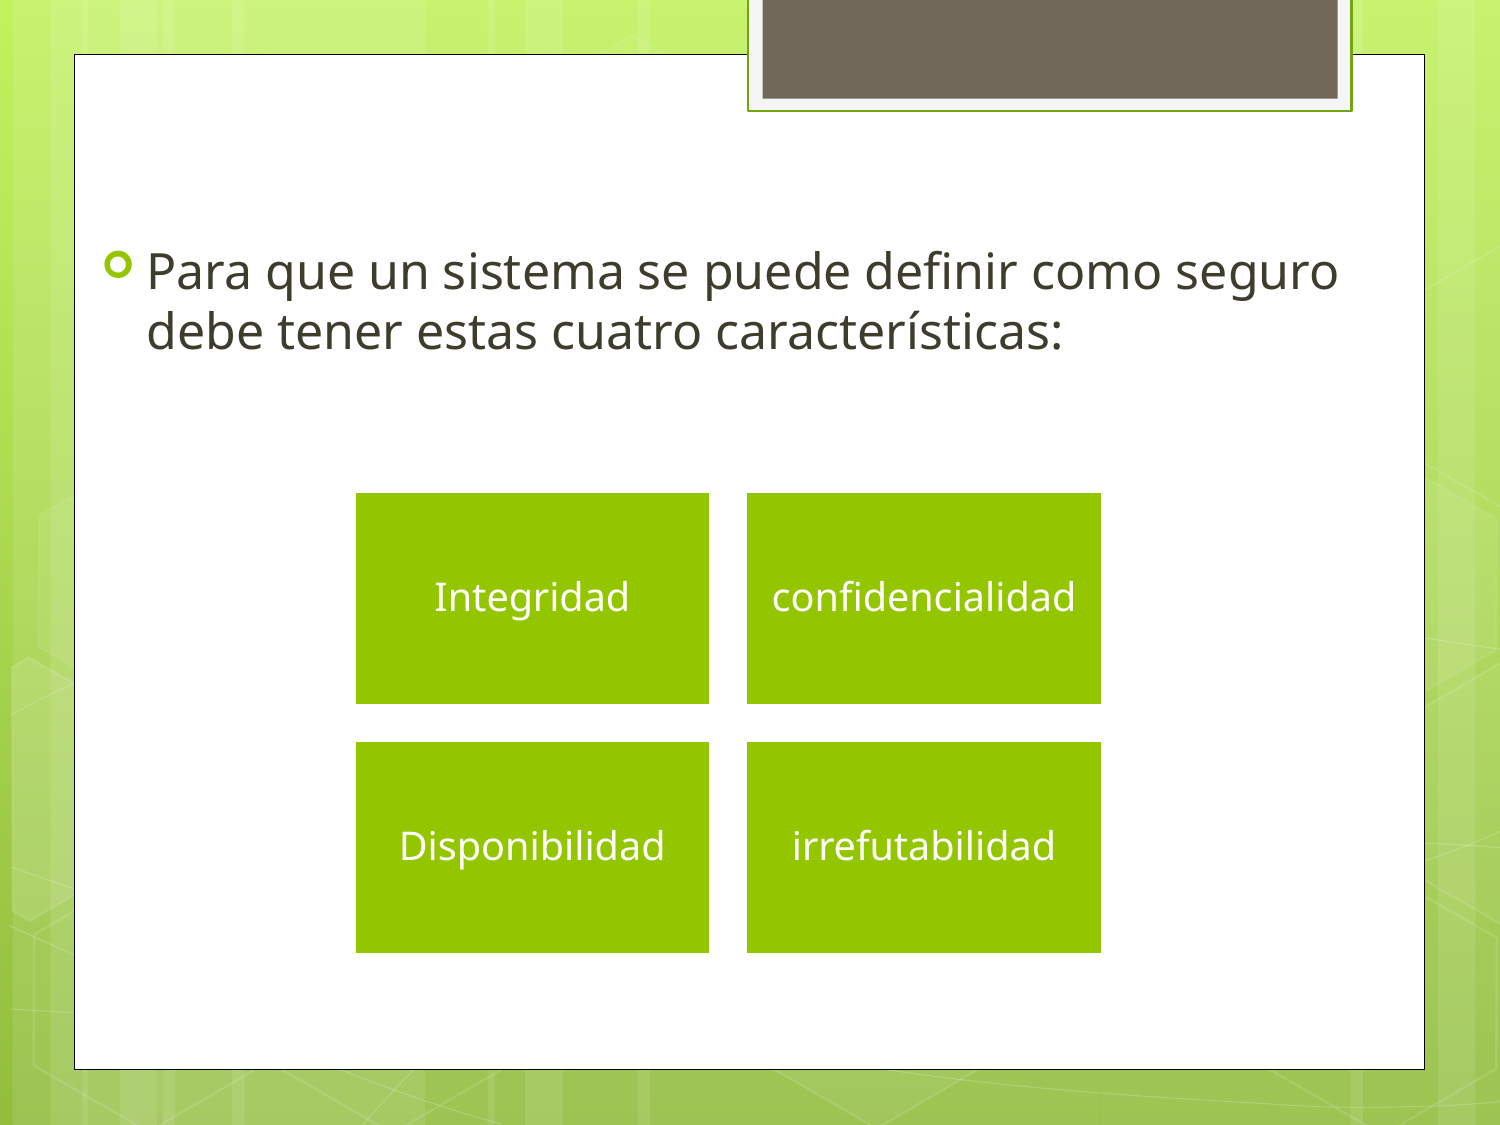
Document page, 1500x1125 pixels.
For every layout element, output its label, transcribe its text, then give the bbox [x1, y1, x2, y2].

list Para que un sistema se puede definir como seguro debe tener estas cuatro características: [75, 231, 1436, 1005]
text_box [277, 491, 1180, 956]
